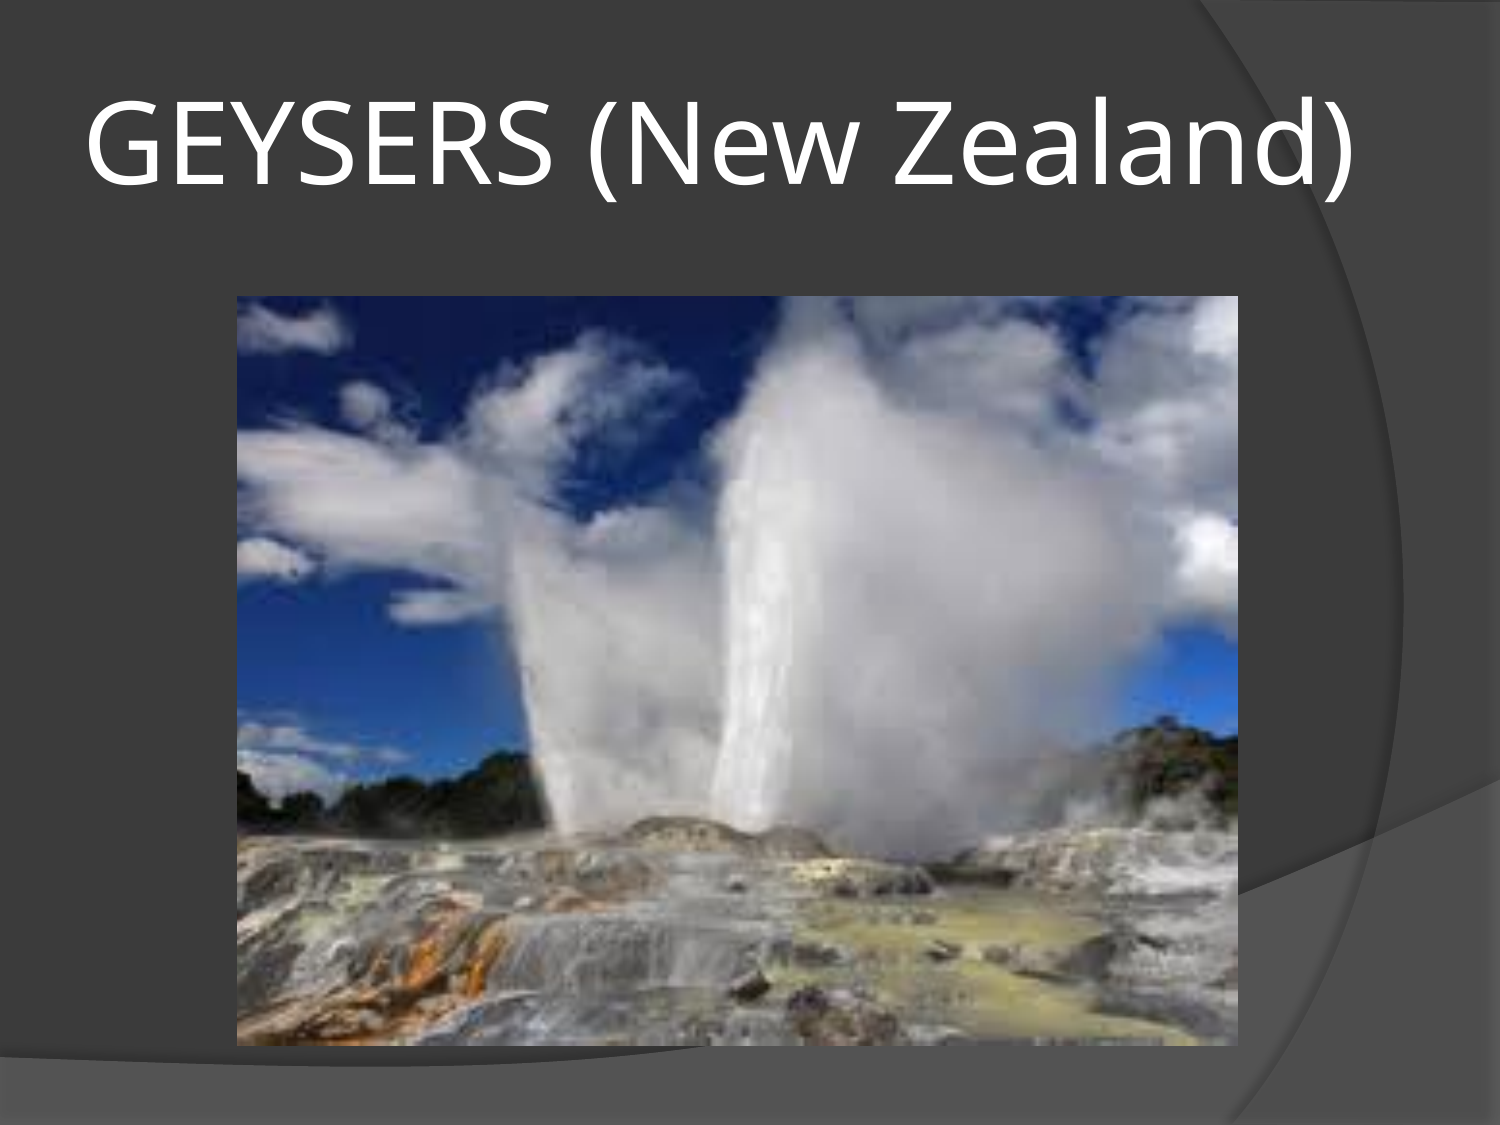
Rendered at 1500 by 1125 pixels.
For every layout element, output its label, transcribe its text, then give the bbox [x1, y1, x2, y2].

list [237, 296, 1238, 1046]
title GEYSERS (New Zealand) [75, 45, 1425, 233]
